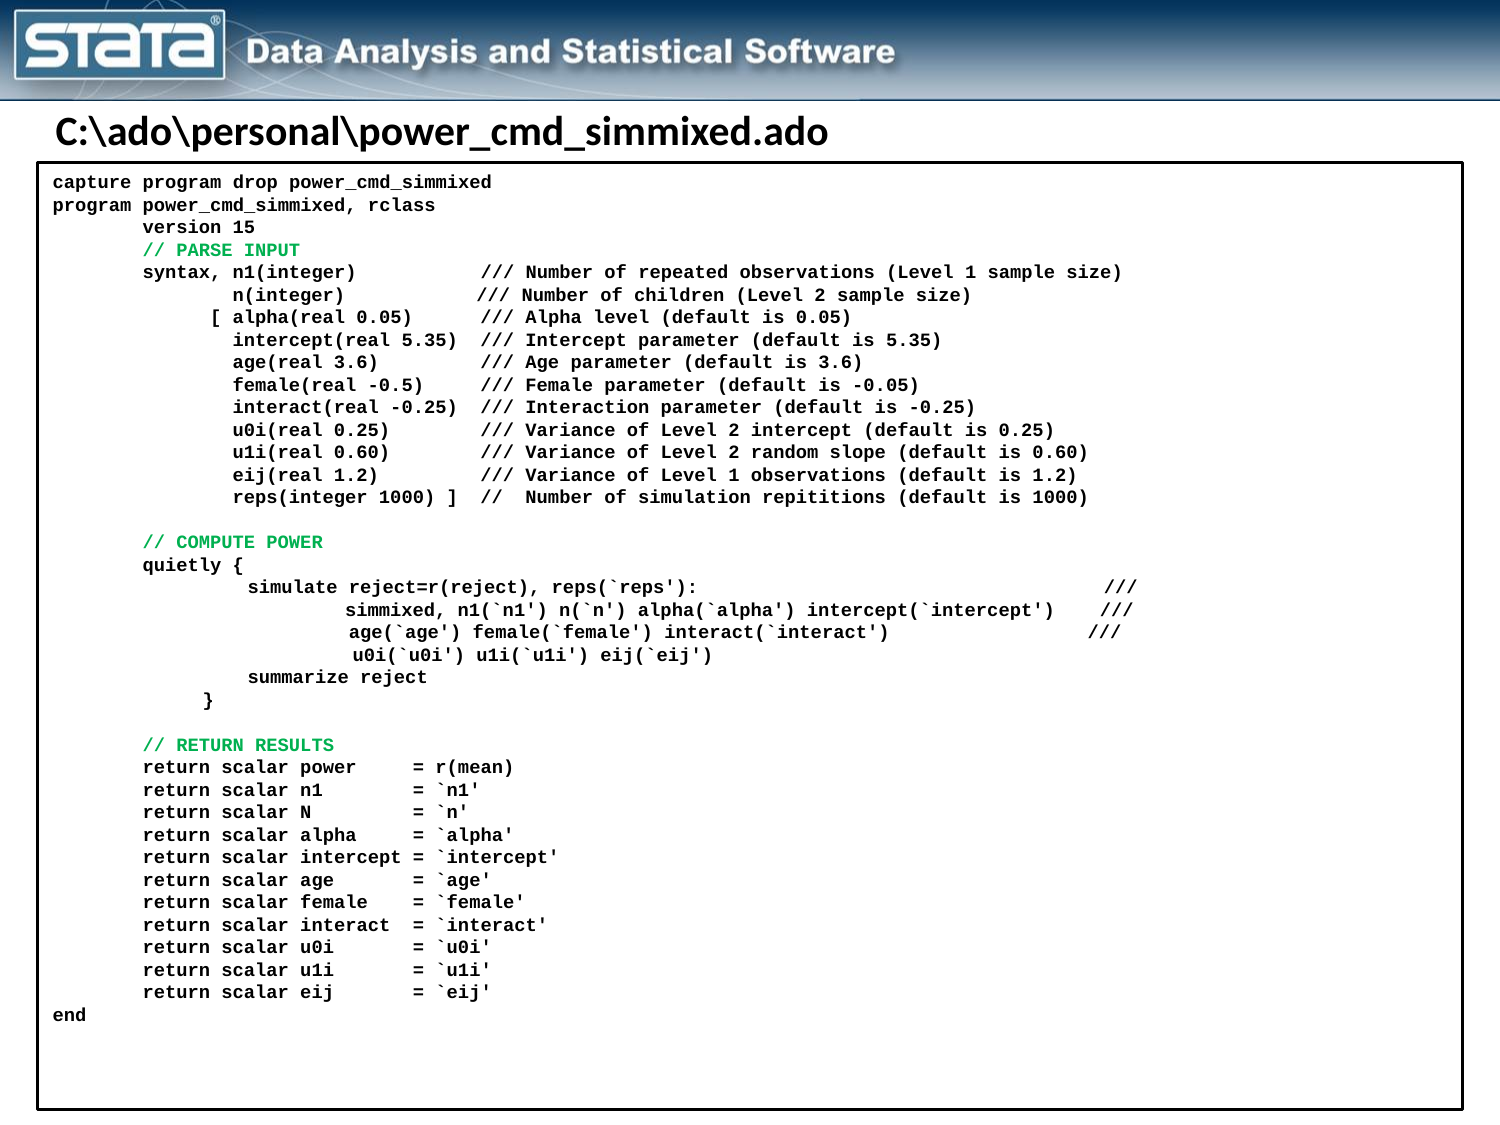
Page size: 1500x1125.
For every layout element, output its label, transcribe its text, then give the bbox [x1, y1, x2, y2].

picture [0, 0, 1500, 101]
text_box capture program drop power_cmd_simmixed program power_cmd_simmixed, rclass version 15 // PARSE INPUT syntax, n1(integer) /// Number of repeated observations (Level 1 sample size) n(integer) /// Number of children (Level 2 sample size) [ alpha(real 0.05) /// Alpha level (default is 0.05) intercept(real 5.35) /// Intercept parameter (default is 5.35) age(real 3.6) /// Age parameter (default is 3.6) female(real -0.5) /// Female parameter (default is -0.05) interact(real -0.25) /// Interaction parameter (default is -0.25) u0i(real 0.25) /// Variance of Level 2 intercept (default is 0.25) u1i(real 0.60) /// Variance of Level 2 random slope (default is 0.60) eij(real 1.2) /// Variance of Level 1 observations (default is 1.2) reps(integer 1000) ] // Number of simulation repititions (default is 1000) // COMPUTE POWER quietly { simulate reject=r(reject), reps(`reps'): /// simmixed, n1(`n1') n(`n') alpha(`alpha') intercept(`intercept') /// age(`age') female(`female') interact(`interact') /// u0i(`u0i') u1i(`u1i') eij(`eij') summarize reject } // RETURN RESULTS return scalar power = r(mean) return scalar n1 = `n1' return scalar N = `n' return scalar alpha = `alpha' return scalar intercept = `intercept' return scalar age = `age' return scalar female = `female' return scalar interact = `interact' return scalar u0i = `u0i' return scalar u1i = `u1i' return scalar eij = `eij' end [37, 162, 1463, 1110]
text_box C:\ado\personal\power_cmd_simmixed.ado [40, 96, 845, 162]
